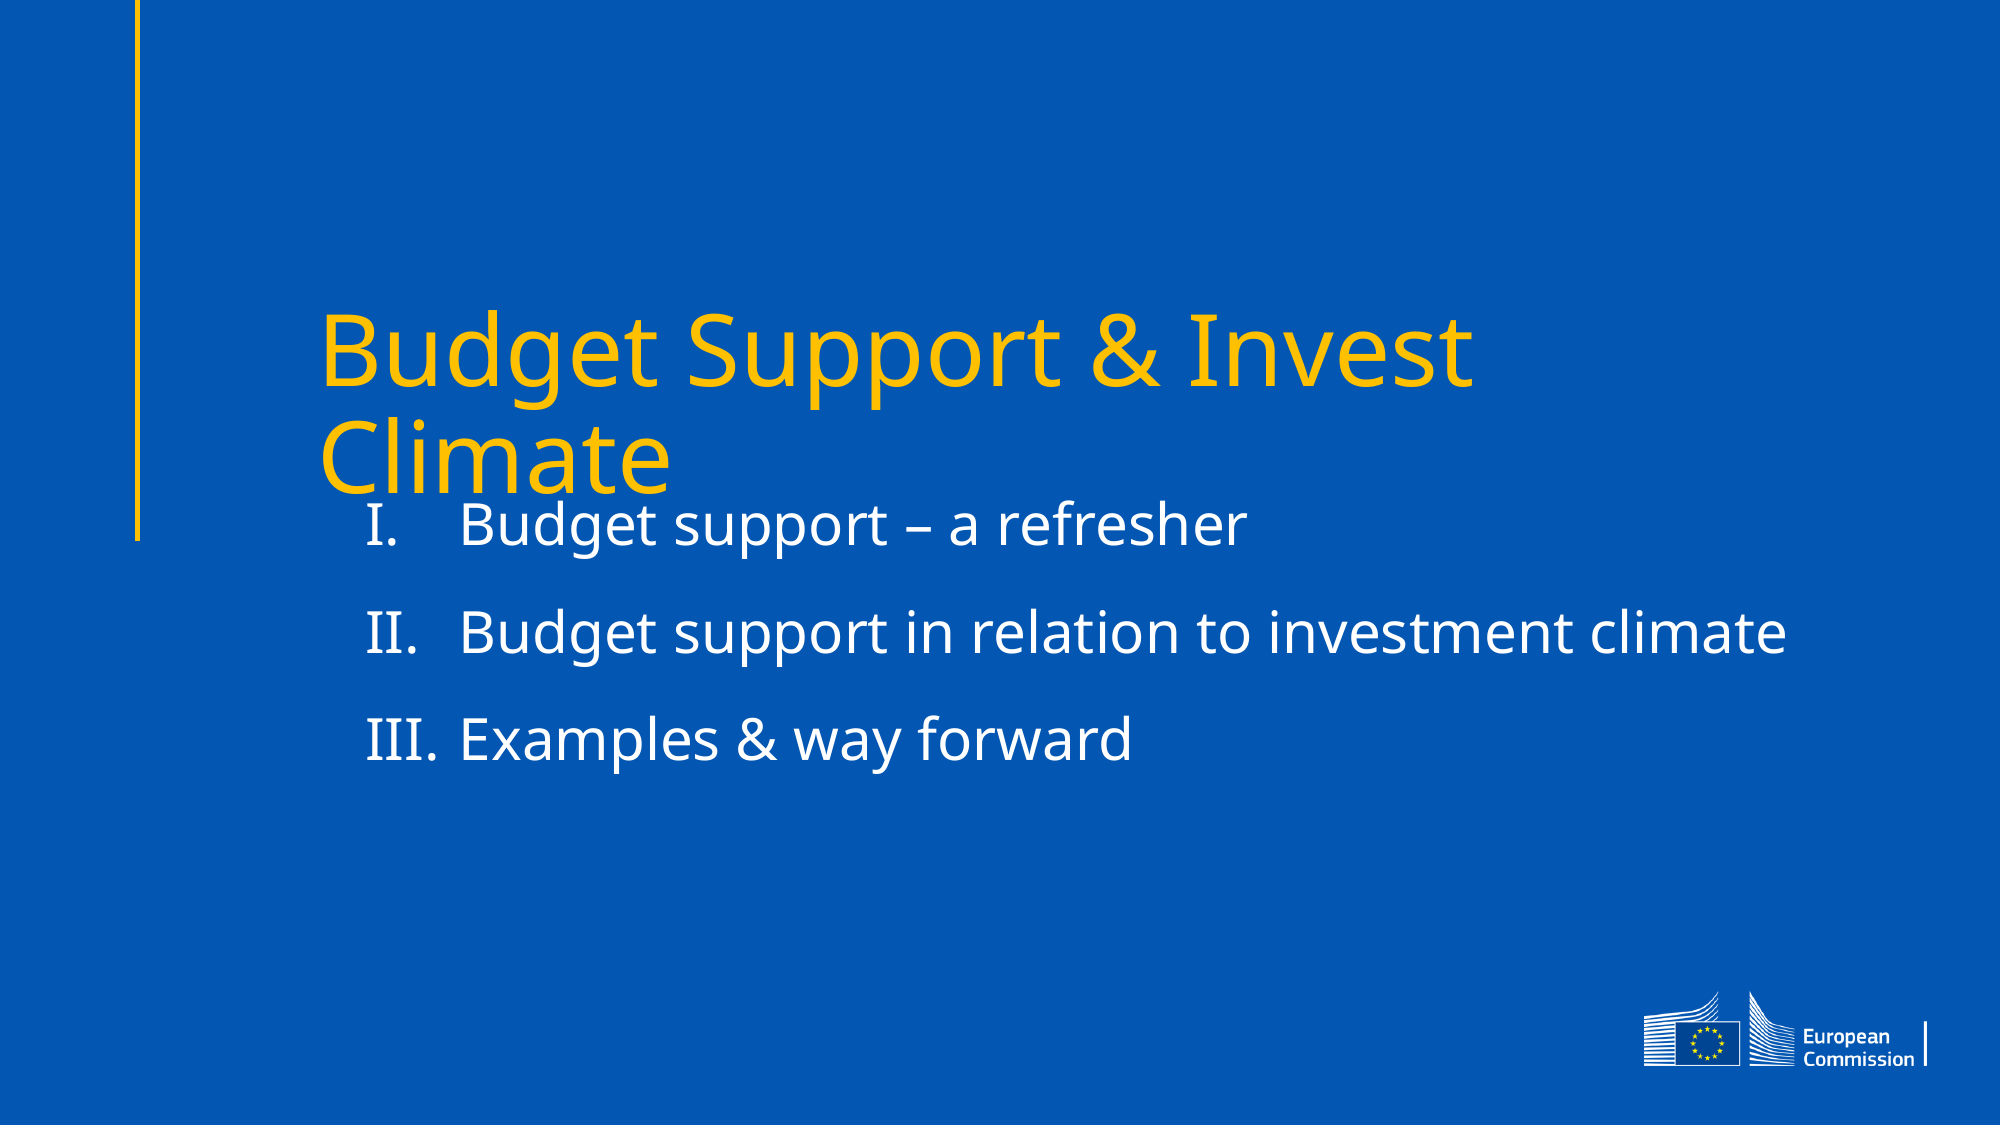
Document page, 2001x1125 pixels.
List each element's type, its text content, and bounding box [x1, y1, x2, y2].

picture [1644, 991, 1927, 1066]
title Budget Support & Invest Climate [302, 184, 1792, 445]
subtitle Budget support – a refresher Budget support in relation to investment climate Examples & way forward [350, 479, 1817, 846]
